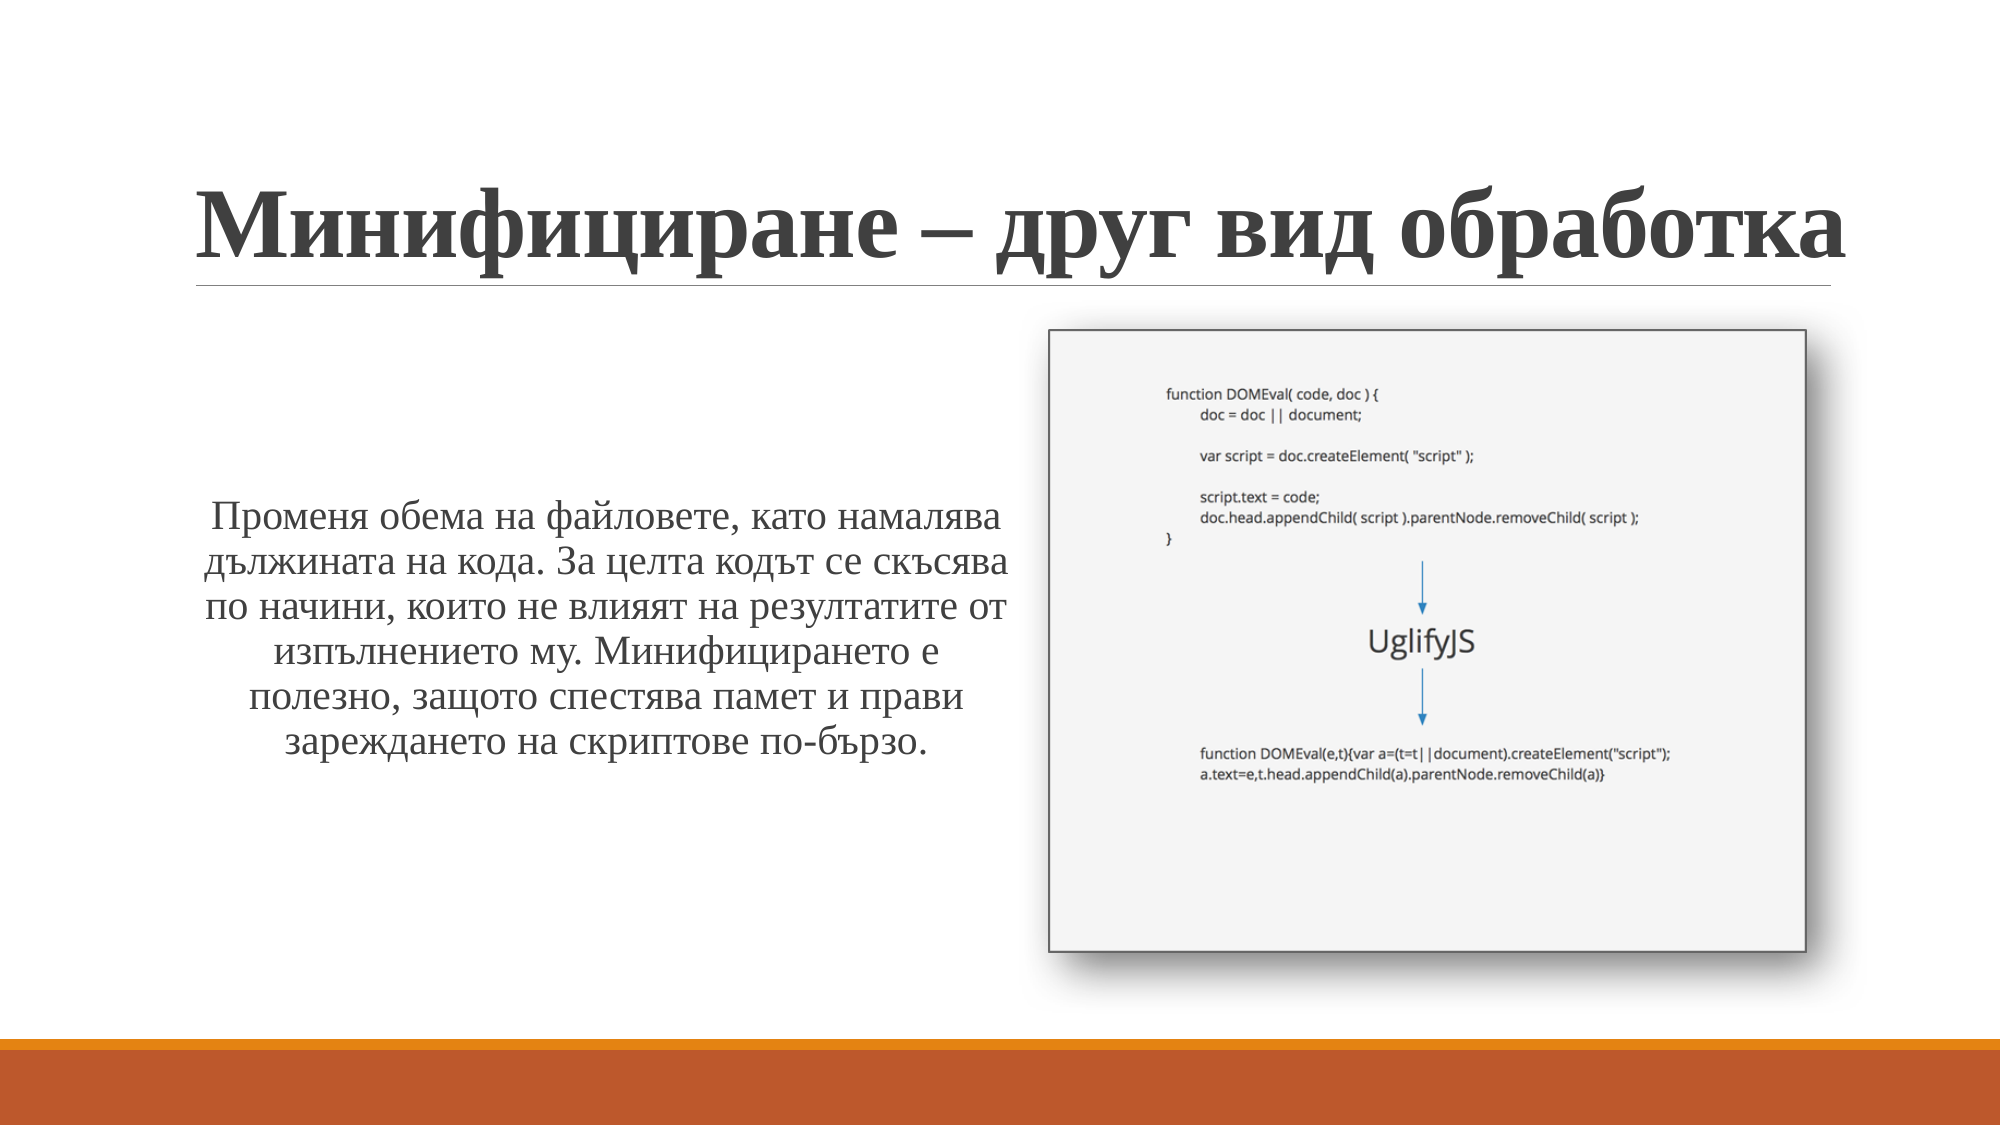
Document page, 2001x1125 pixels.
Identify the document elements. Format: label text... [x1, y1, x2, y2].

list Променя обема на файловете, като намалява дължината на кода. За целта кодът се скъсява по начини, които не влияят на резултатите от изпълнението му. Минифицирането е полезно, защото спестява памет и прави зареждането на скриптове по-бързо. [180, 485, 1019, 1125]
title Минифициране – друг вид обработка [180, 47, 2000, 285]
picture [1048, 329, 1807, 953]
